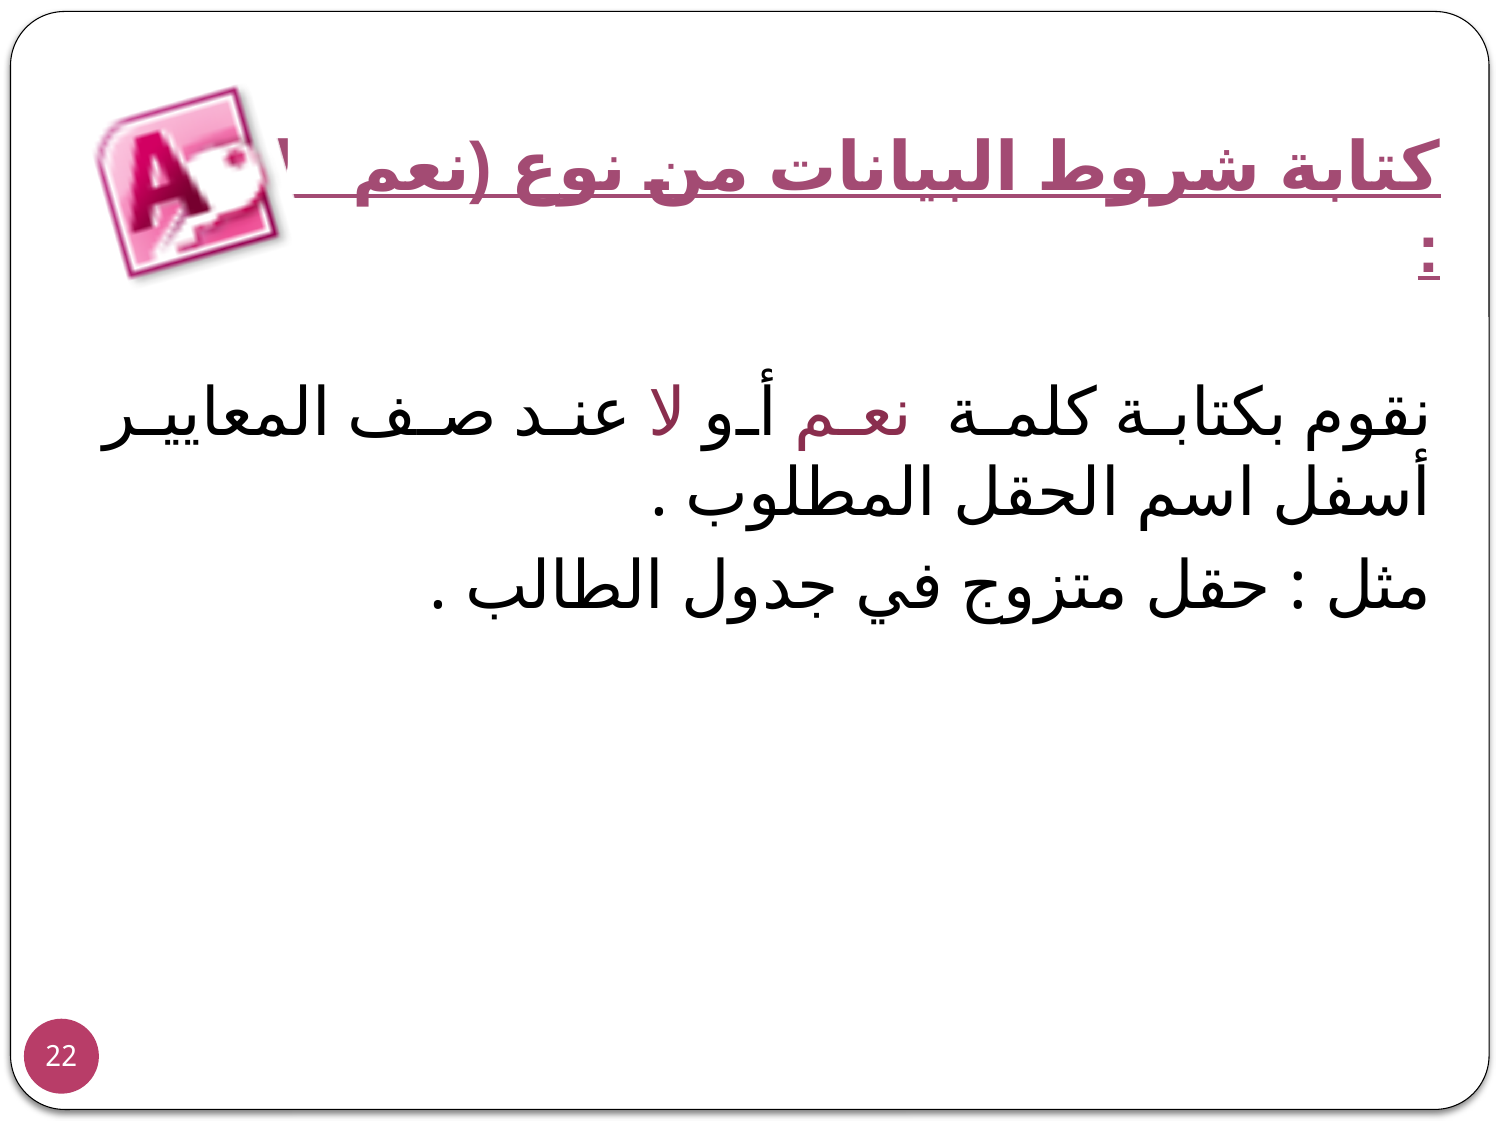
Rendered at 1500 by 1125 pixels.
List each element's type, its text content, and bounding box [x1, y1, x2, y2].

title كتابة شروط البيانات من نوع (نعم / لا ) : [293, 113, 1456, 302]
list نقوم بكتابة كلمة نعم أو لا عند صف المعايير أسفل اسم الحقل المطلوب . مثل : حقل متزوج في جدول الطالب . [88, 361, 1447, 787]
slide_number 22 [23, 1018, 99, 1094]
picture [55, 57, 313, 325]
